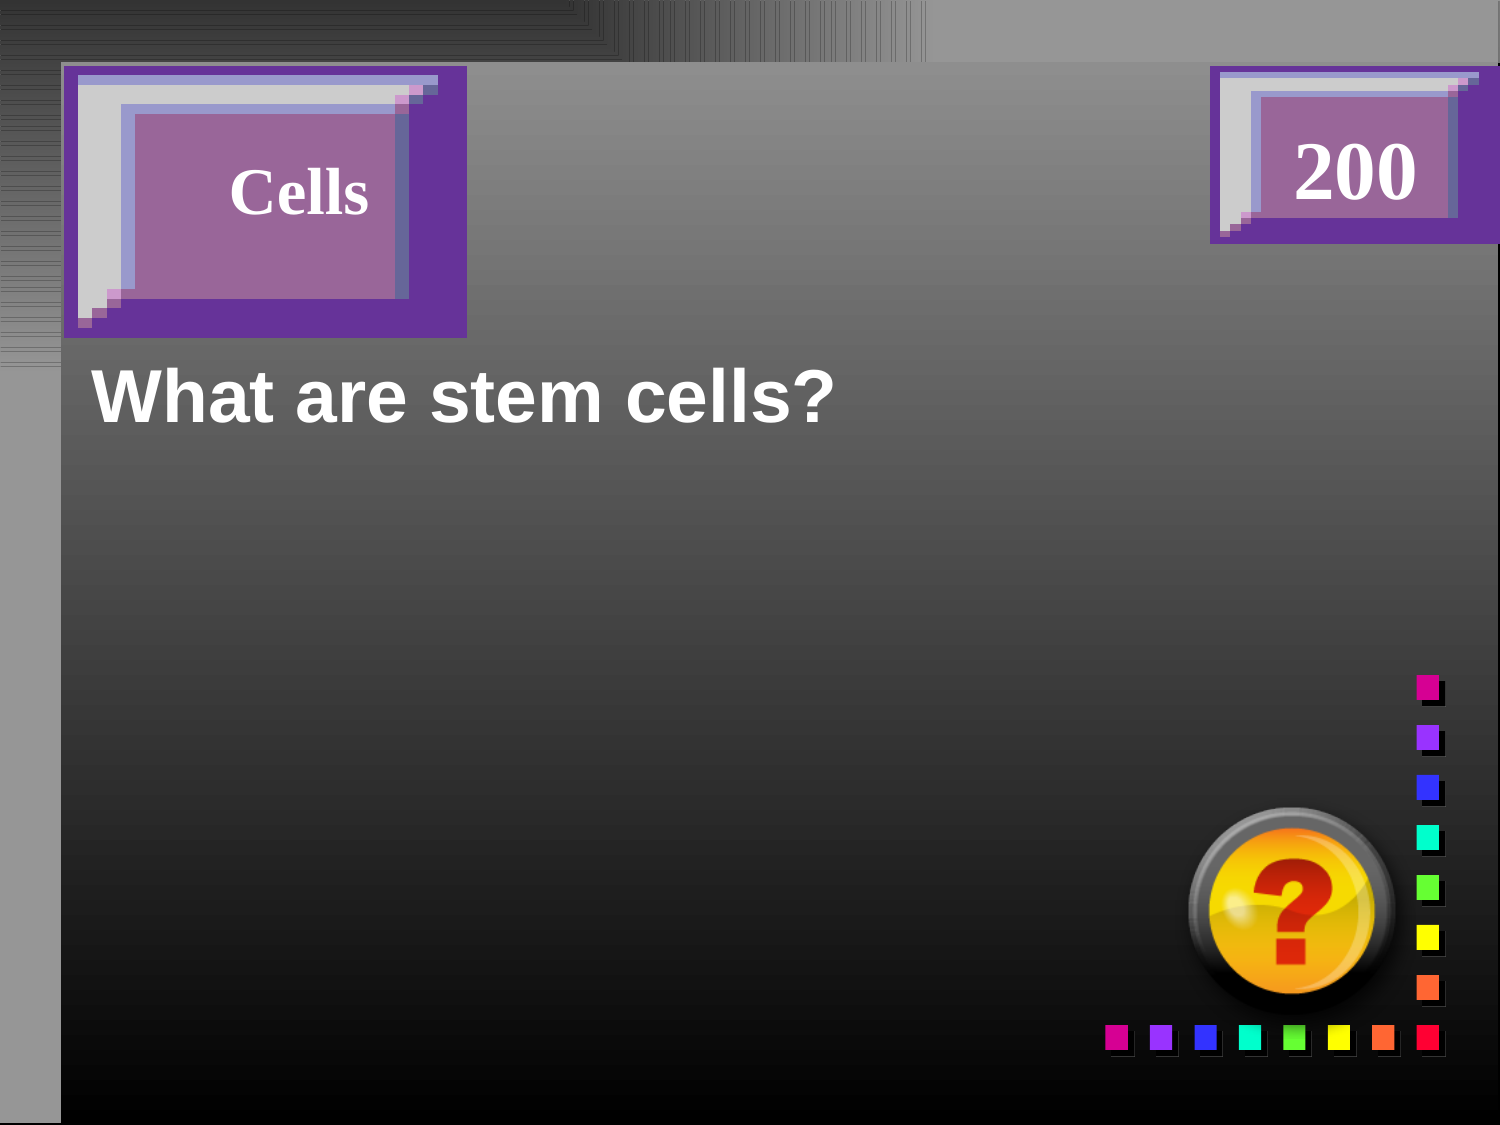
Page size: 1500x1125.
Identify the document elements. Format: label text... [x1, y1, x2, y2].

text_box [64, 66, 493, 339]
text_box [1210, 66, 1500, 244]
picture [1174, 798, 1416, 1039]
list What are stem cells? [76, 255, 1353, 931]
